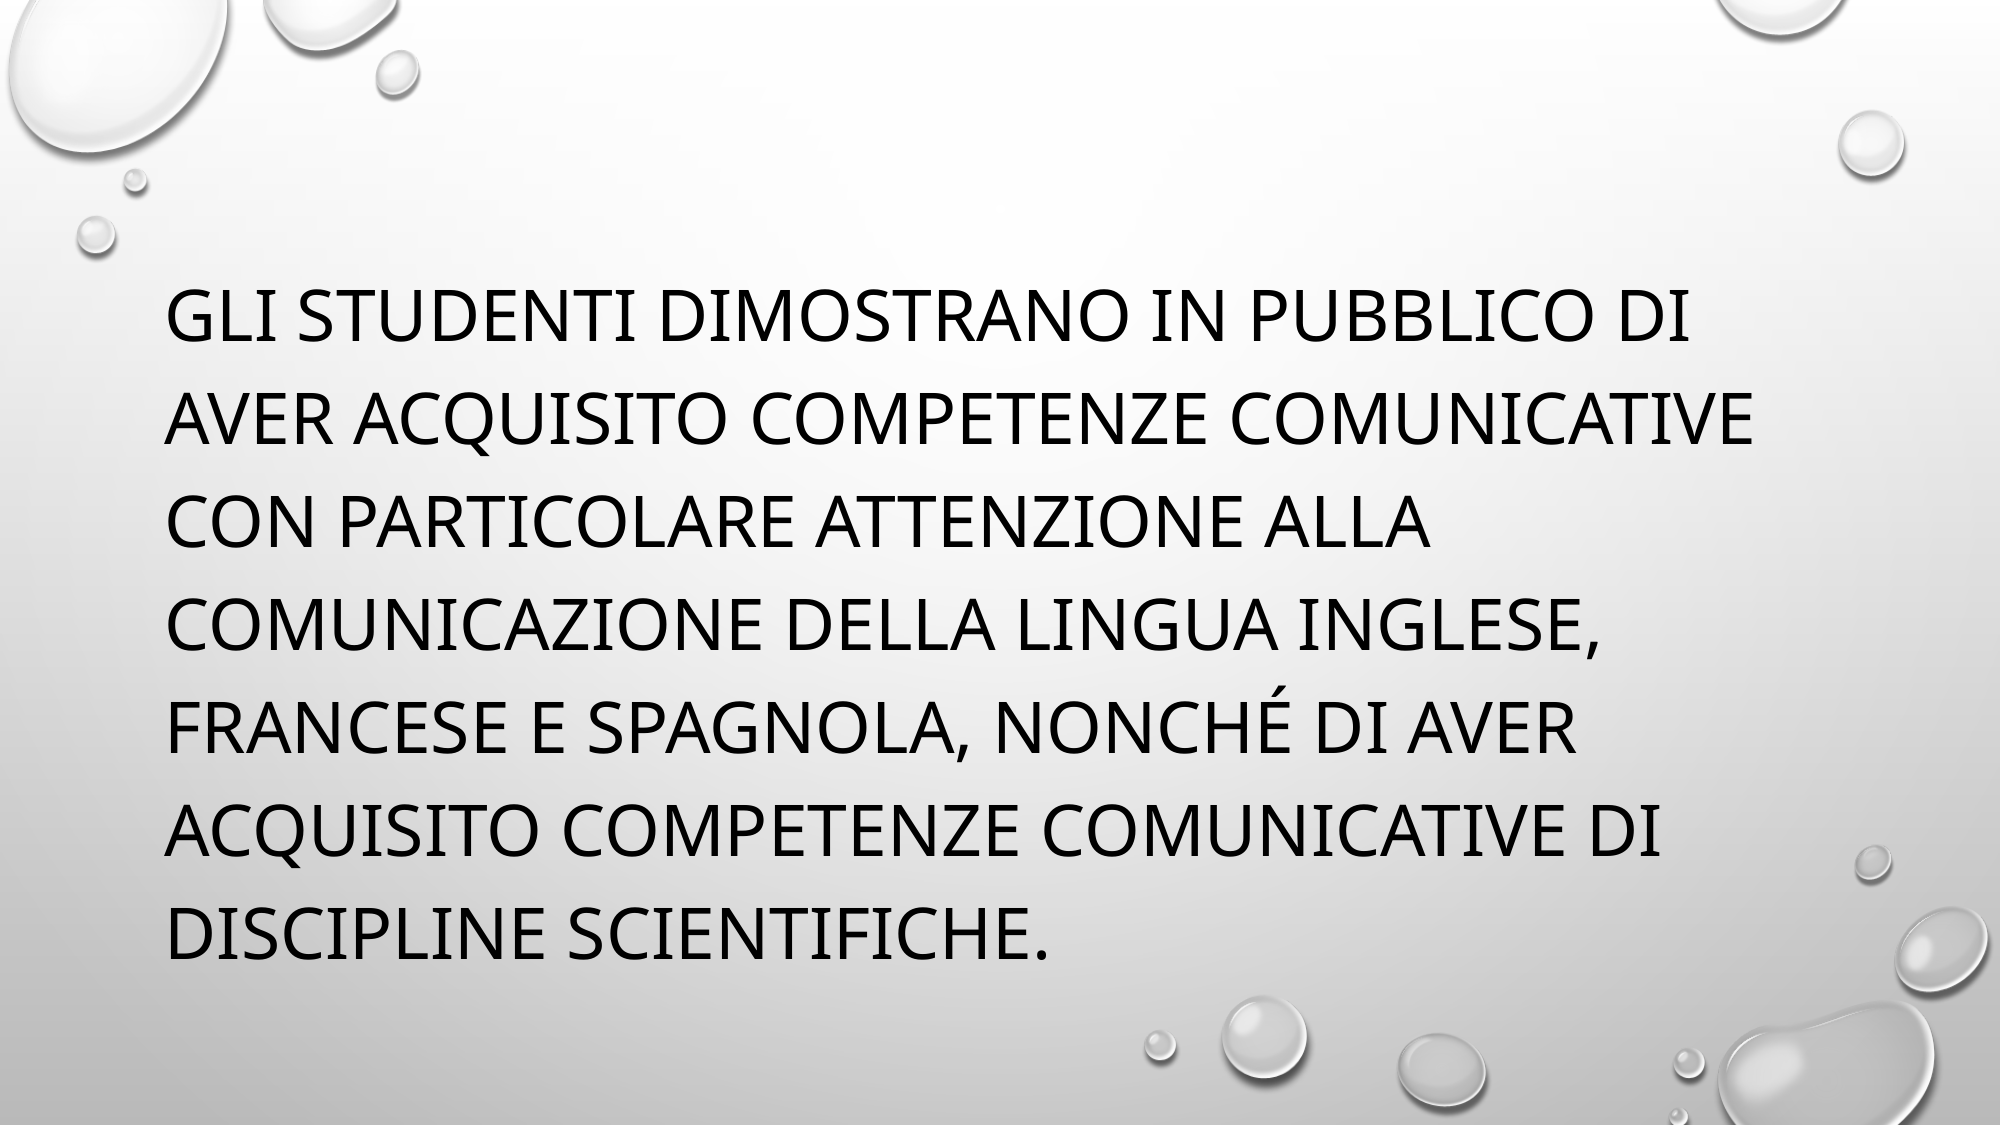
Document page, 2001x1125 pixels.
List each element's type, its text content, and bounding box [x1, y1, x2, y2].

title [208, 151, 1909, 304]
list Gli studenti dimostrano in pubblico di aver acquisito competenze comunicative con particolare attenzione alla comunicazione della lingua inglese, francese e spagnola, nonché di aver acquisito competenze comunicative di discipline scientifiche. [149, 244, 1850, 992]
picture [0, 0, 2000, 1125]
